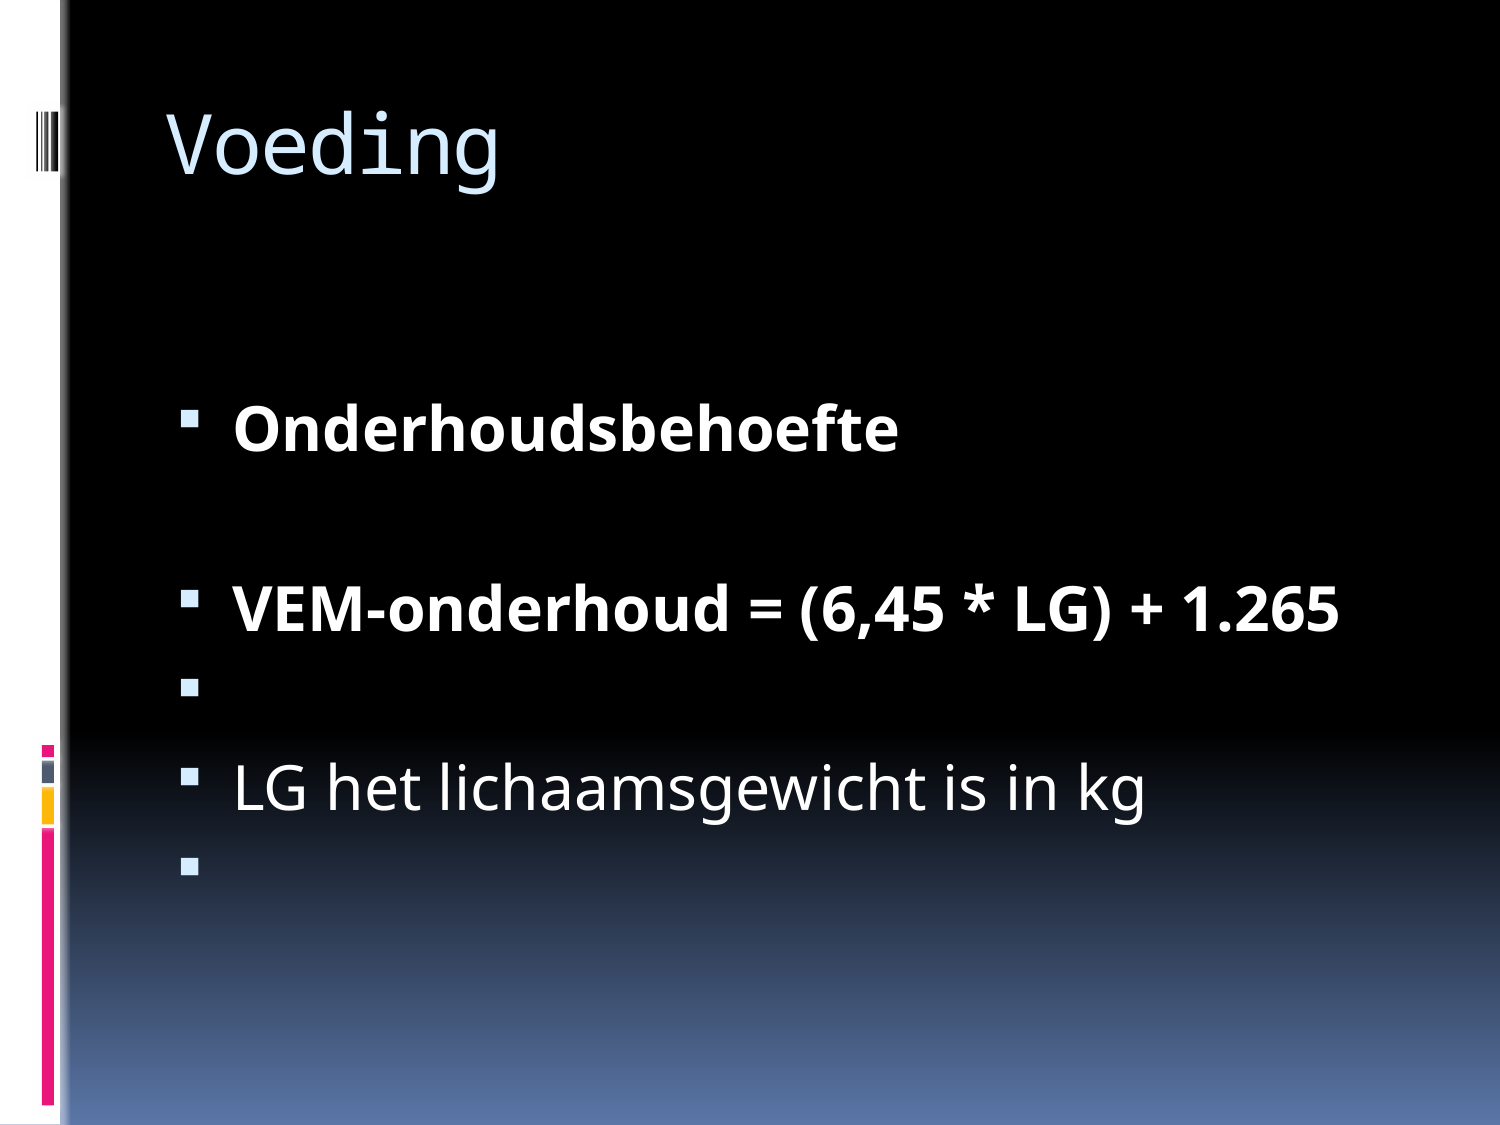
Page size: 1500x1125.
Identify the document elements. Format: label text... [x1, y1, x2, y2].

title Voeding [150, 83, 1425, 234]
list Onderhoudsbehoefte VEM-onderhoud = (6,45 * LG) + 1.265 LG het lichaamsgewicht is in kg [150, 292, 1425, 1043]
